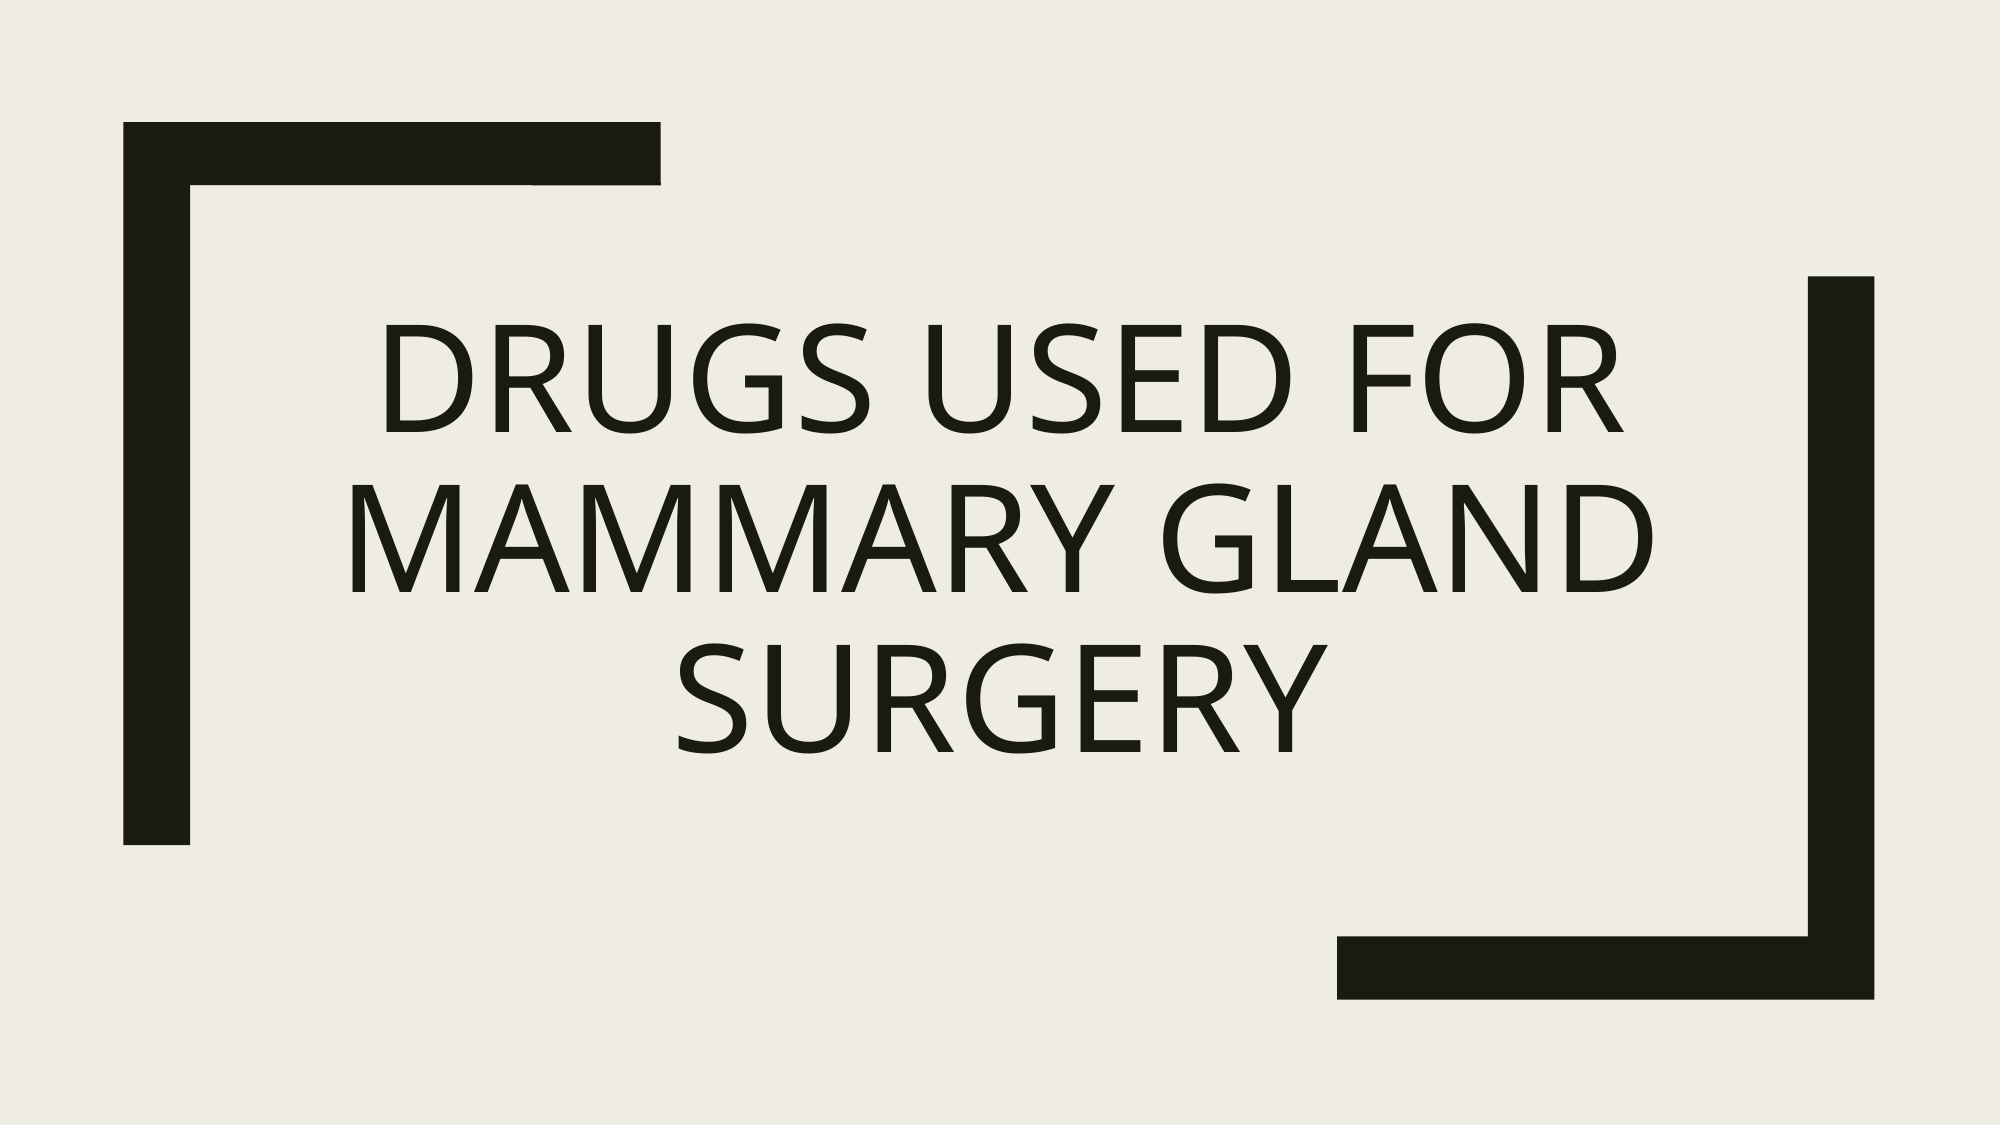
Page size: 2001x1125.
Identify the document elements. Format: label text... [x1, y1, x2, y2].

title Drugs Used for mammary gland surgery [314, 448, 1686, 793]
